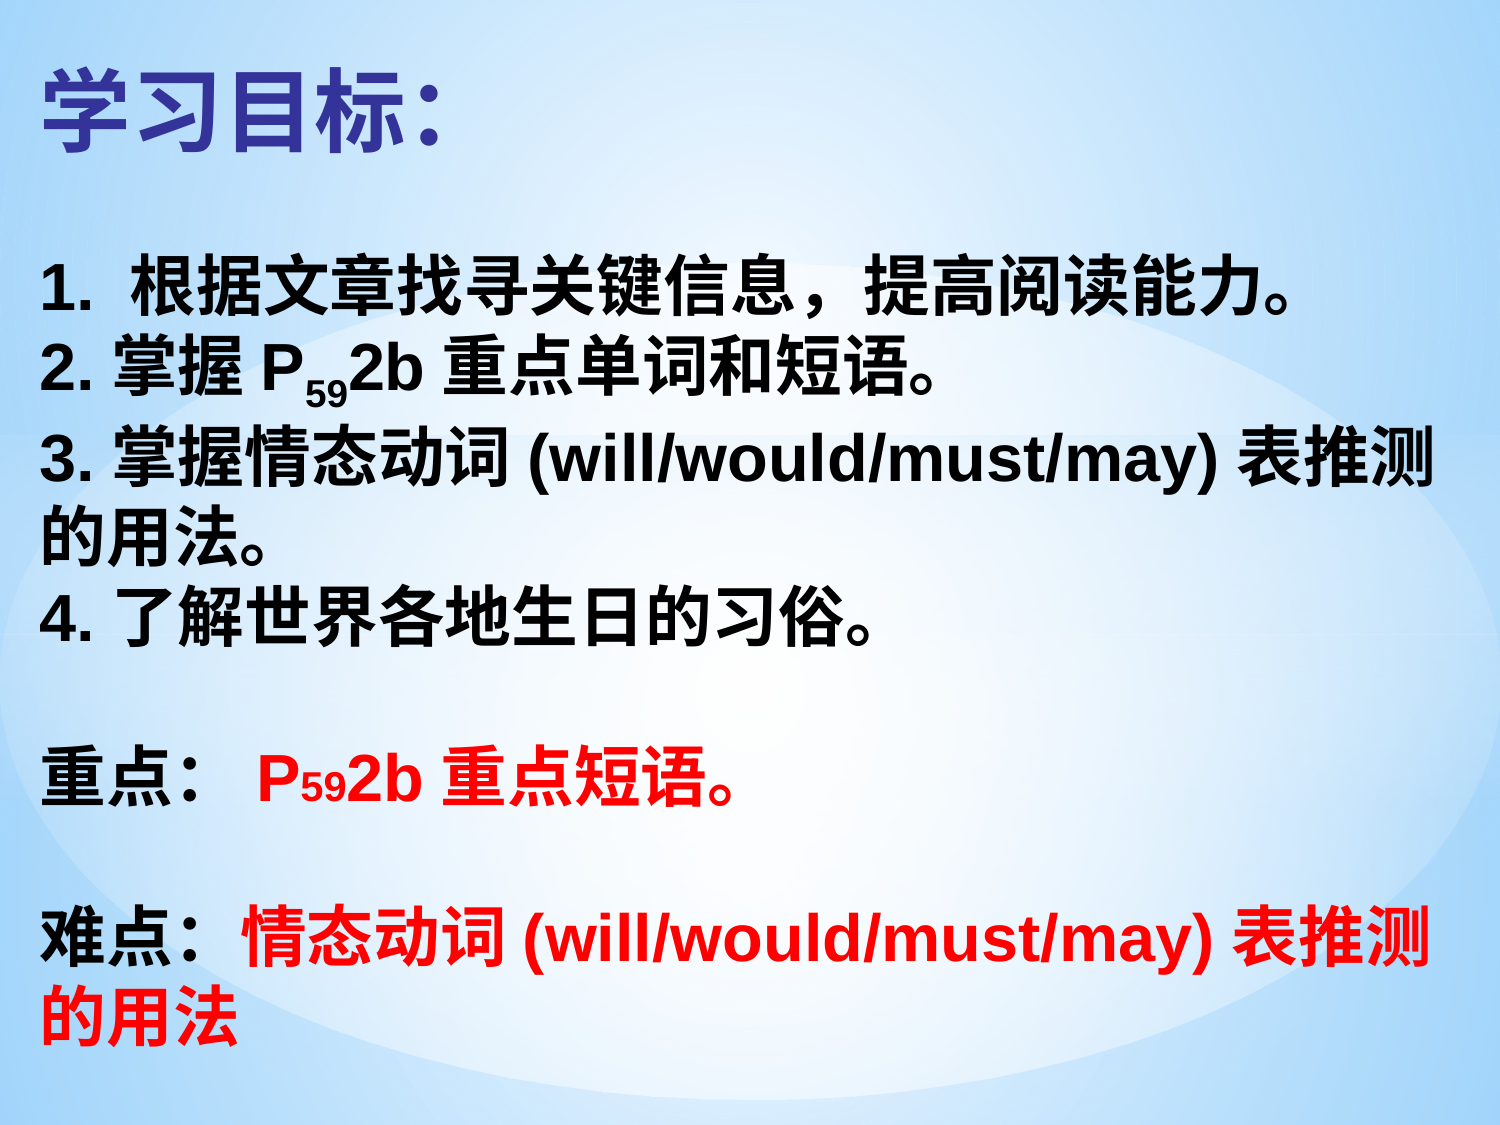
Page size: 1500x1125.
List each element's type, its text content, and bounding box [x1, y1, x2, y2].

text_box 学习目标： 1. 根据文章找寻关键信息，提高阅读能力。 2.掌握P592b重点单词和短语。 3.掌握情态动词(will/would/must/may)表推测的用法。 4.了解世界各地生日的习俗。 重点：P592b重点短语。 难点：情态动词(will/would/must/may)表推测的用法 [24, 46, 1500, 1063]
